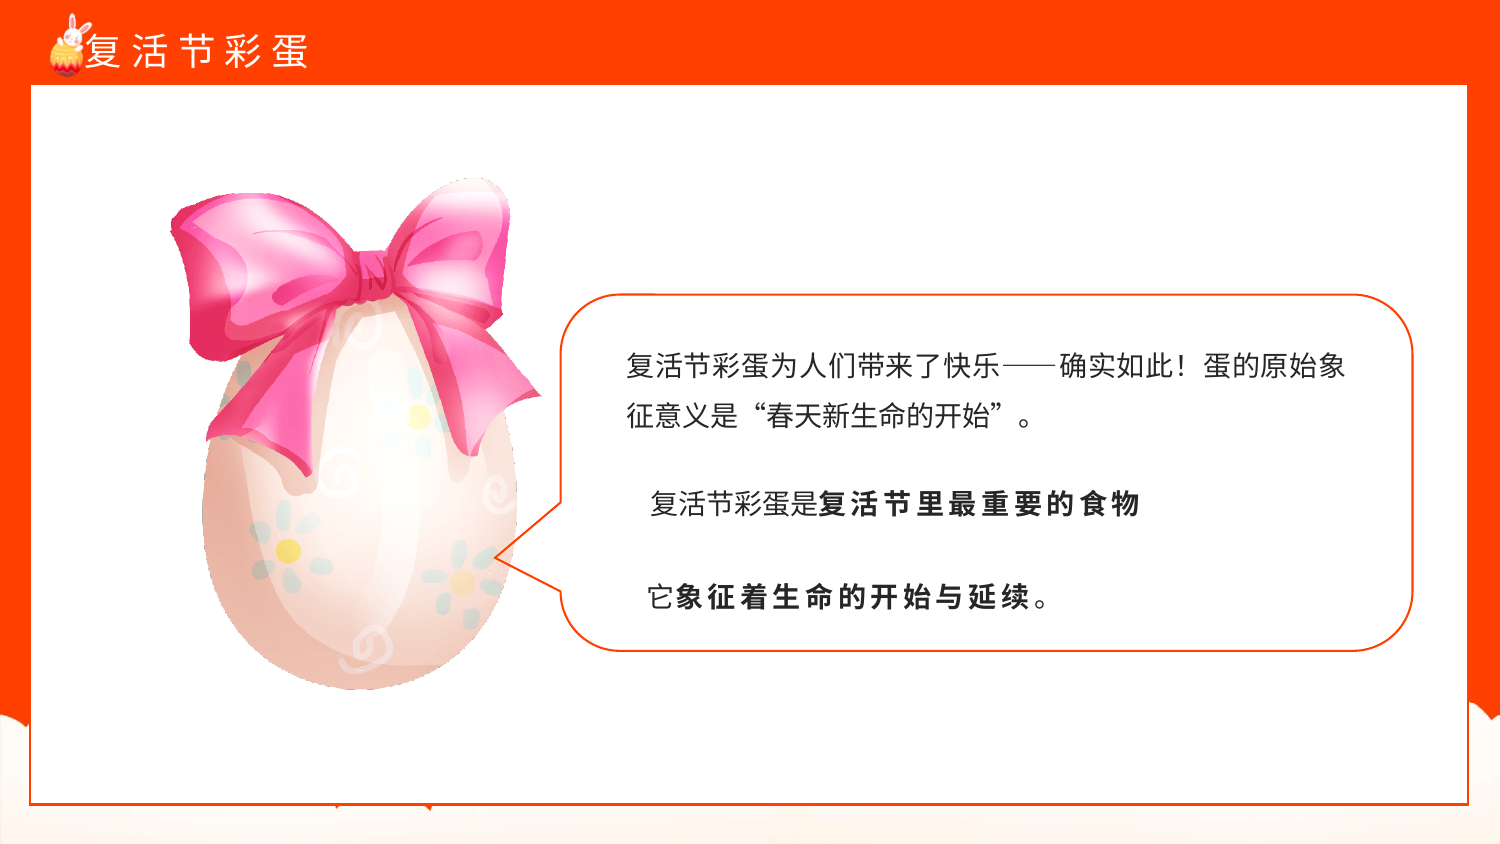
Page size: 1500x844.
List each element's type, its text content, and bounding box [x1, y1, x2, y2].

text_box 它象征着生命的开始与延续。 [777, 555, 1194, 621]
text_box 复活节彩蛋是复活节里最重要的食物 [777, 462, 1156, 528]
picture [0, 0, 1500, 844]
text_box 复活节彩蛋为人们带来了快乐——确实如此！蛋的原始象征意义是“春天新生命的开始”。 [777, 323, 1362, 440]
text_box [777, 293, 1414, 652]
